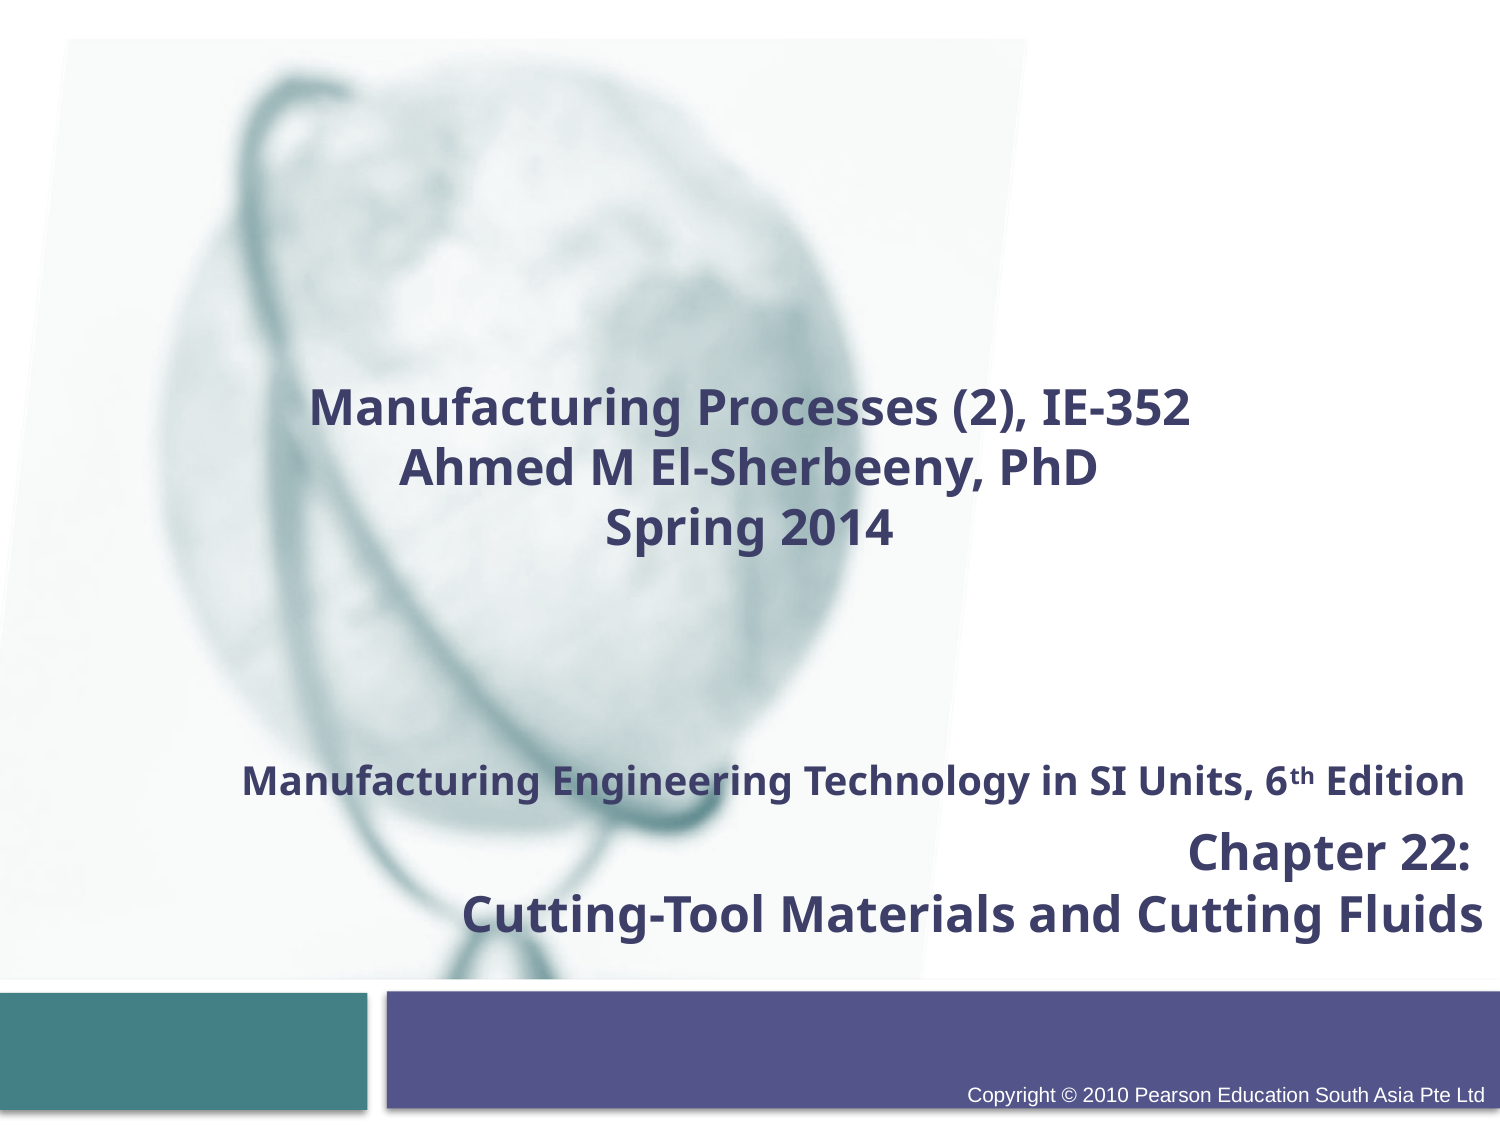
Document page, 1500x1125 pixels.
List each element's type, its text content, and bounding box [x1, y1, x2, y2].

title Manufacturing Engineering Technology in SI Units, 6th Edition Chapter 22: Cutting-Tool Materials and Cutting Fluids [0, 712, 1500, 950]
text_box Copyright © 2010 Pearson Education South Asia Pte Ltd [0, 1074, 1500, 1113]
text_box Manufacturing Processes (2), IE-352 Ahmed M El-Sherbeeny, PhD Spring 2014 [0, 324, 1500, 563]
